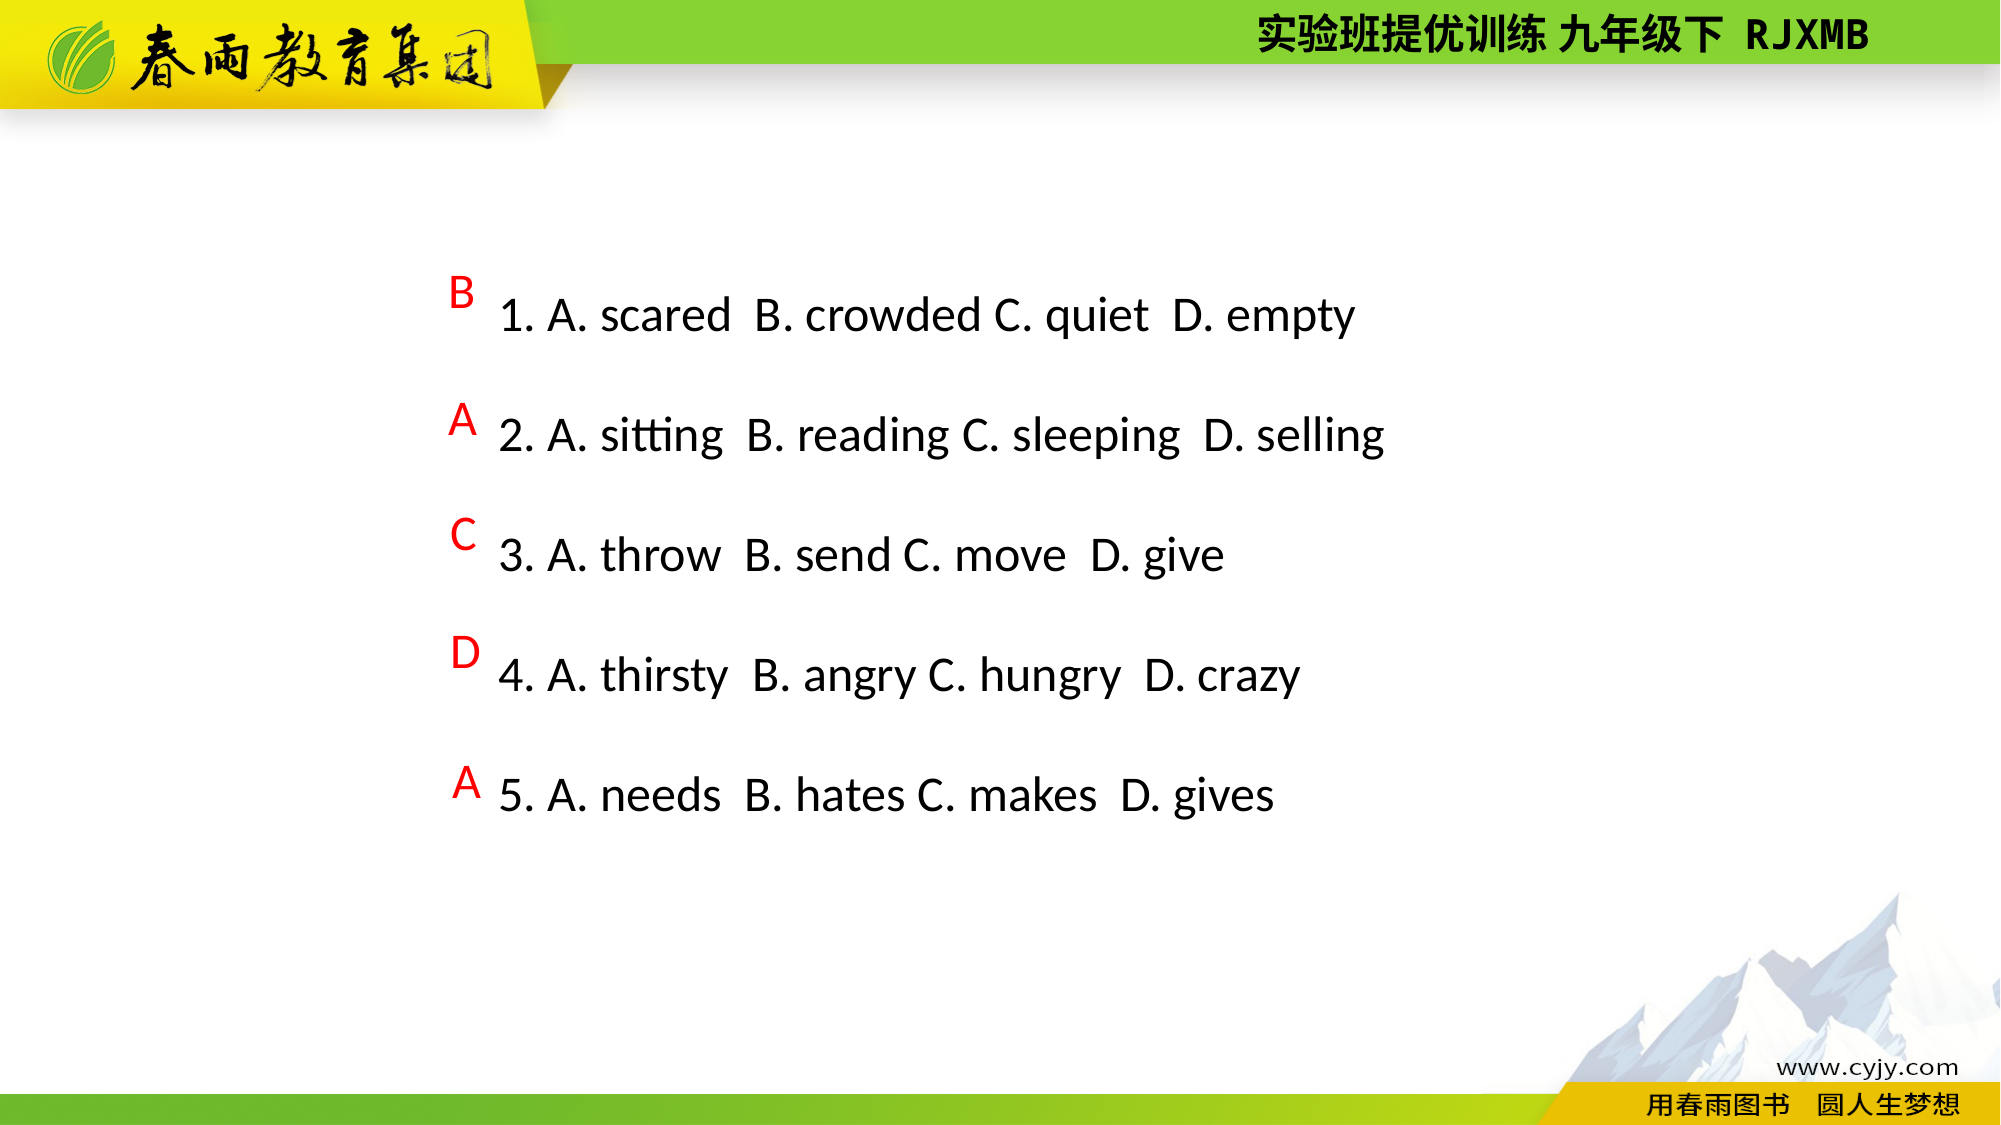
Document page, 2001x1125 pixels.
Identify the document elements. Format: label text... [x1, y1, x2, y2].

text_box A [422, 378, 493, 453]
text_box B [422, 251, 491, 326]
text_box D [436, 611, 497, 687]
text_box 1. A. scared B. crowded C. quiet D. empty 2. A. sitting B. reading C. sleeping D. selling 3. A. throw B. send C. move D. give 4. A. thirsty B. angry C. hungry D. crazy 5. A. needs B. hates C. makes D. gives [383, 213, 1636, 829]
picture [0, 0, 2001, 1125]
text_box A [437, 740, 497, 816]
text_box C [435, 493, 493, 568]
